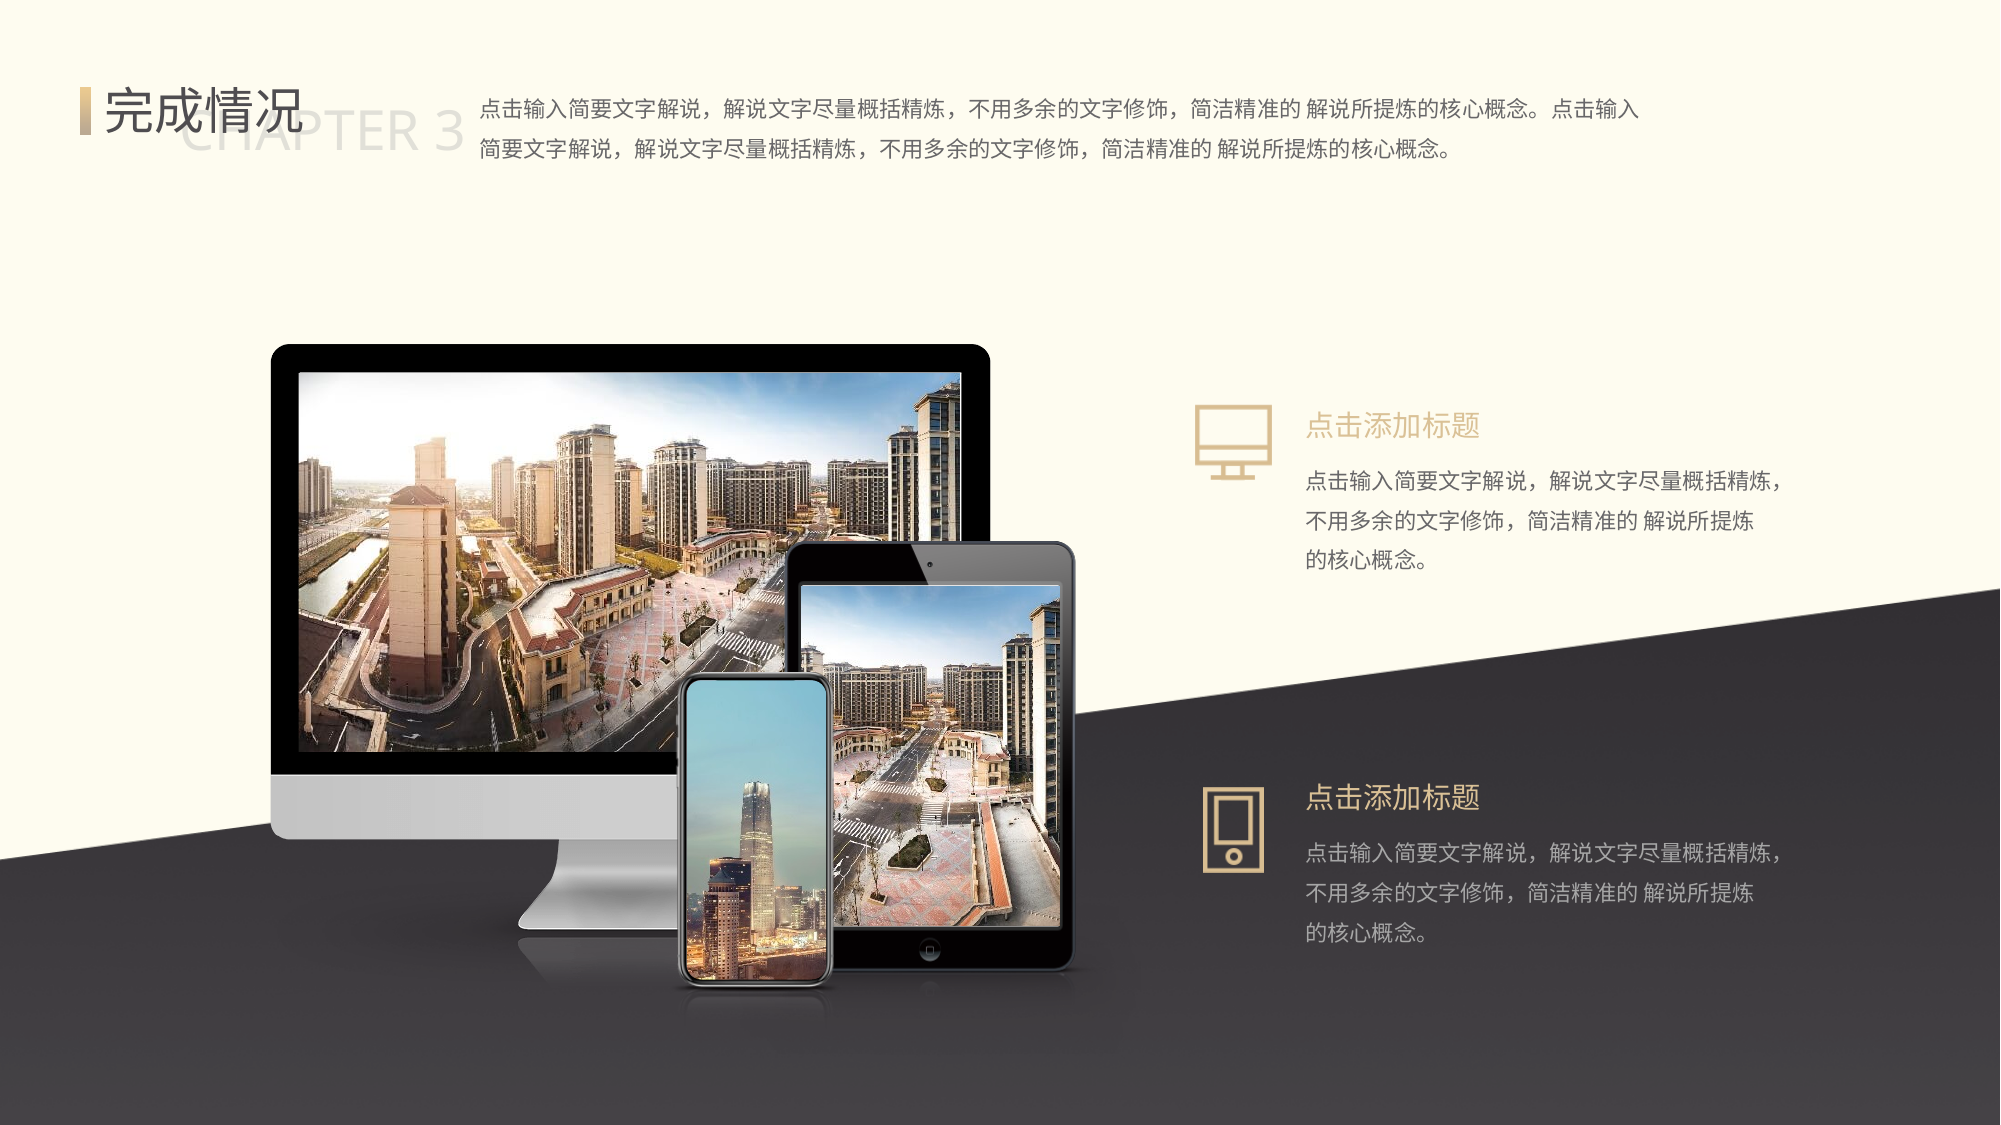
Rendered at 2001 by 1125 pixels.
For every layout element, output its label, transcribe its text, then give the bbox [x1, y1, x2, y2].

text_box 点击添加标题 [1290, 399, 1508, 446]
text_box 完成情况 [89, 72, 320, 147]
text_box 点击输入简要文字解说，解说文字尽量概括精炼，不用多余的文字修饰，简洁精准的 解说所提炼的核心概念。点击输入简要文字解说，解说文字尽量概括精炼，不用多余的文字修饰，简洁精准的 解说所提炼的核心概念。 [464, 74, 1662, 209]
text_box 点击输入简要文字解说，解说文字尽量概括精炼，不用多余的文字修饰，简洁精准的 解说所提炼的核心概念。 [1290, 446, 1788, 576]
picture [80, 87, 91, 136]
text_box CHAPTER 3 [164, 87, 464, 170]
picture [0, 344, 2000, 1125]
picture [1195, 404, 1272, 481]
